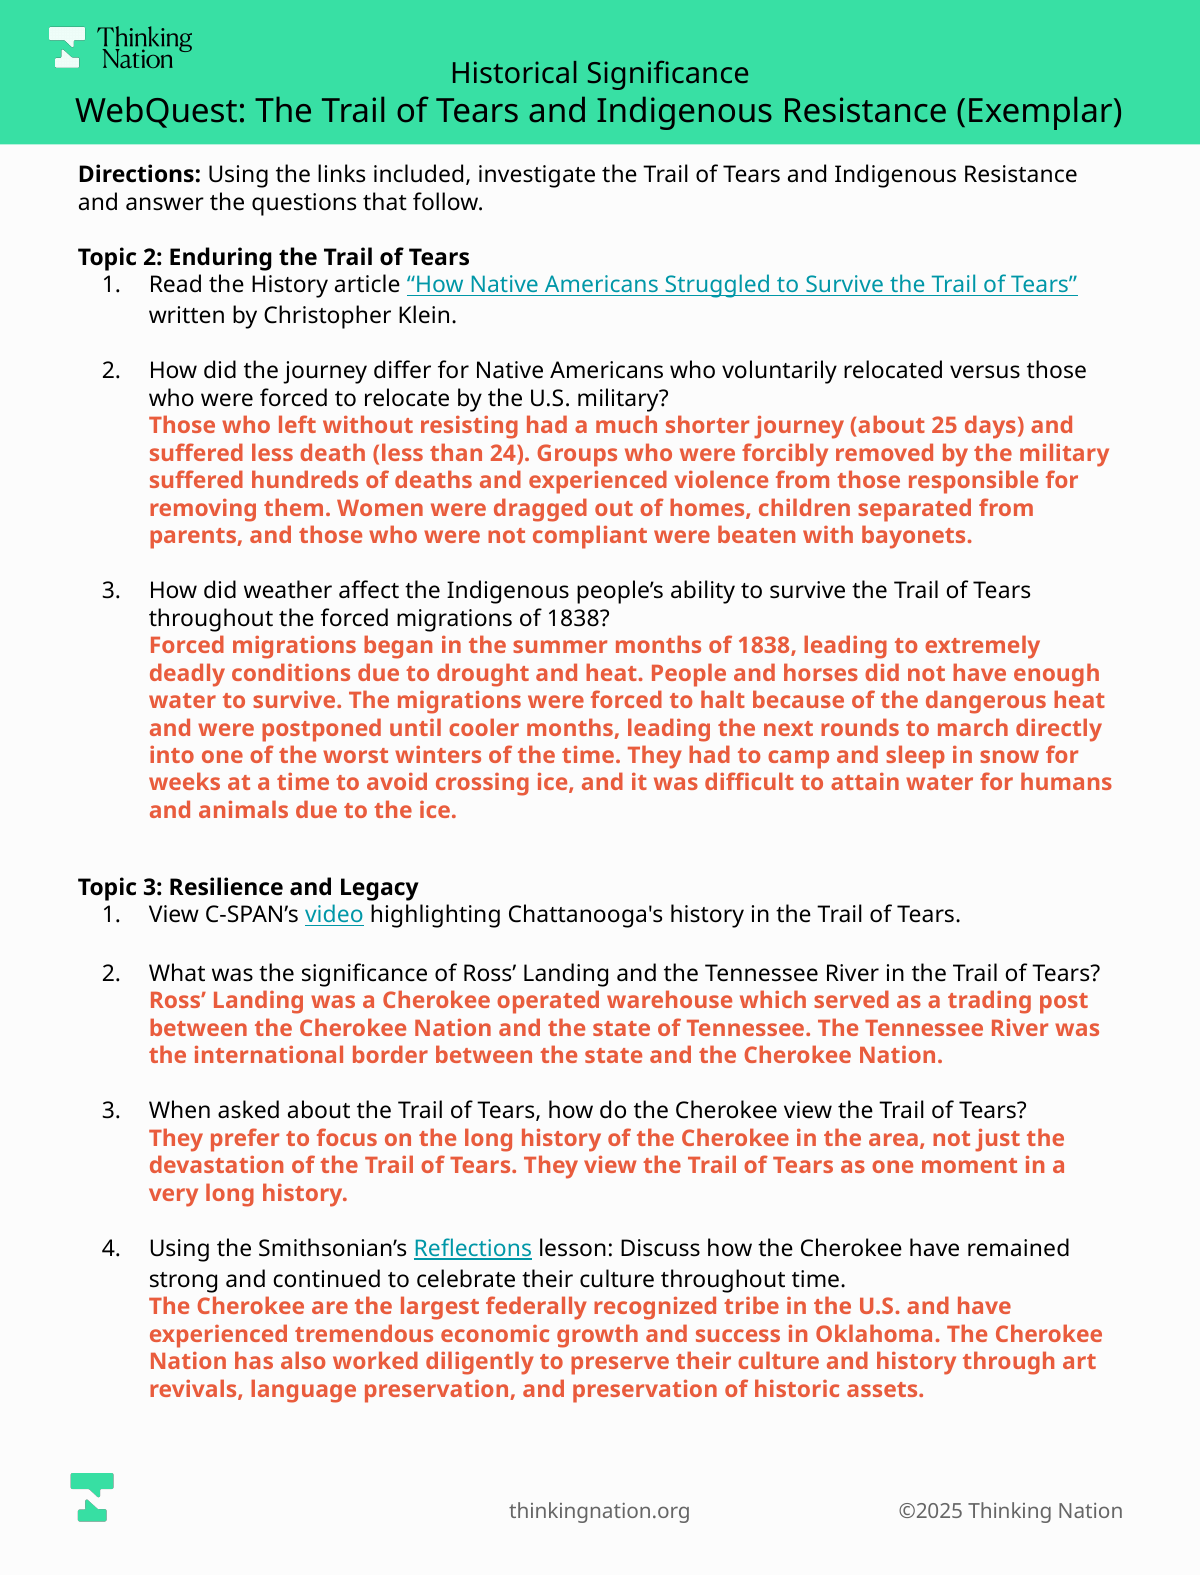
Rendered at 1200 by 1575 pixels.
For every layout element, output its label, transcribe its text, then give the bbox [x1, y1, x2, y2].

text_box Topic 3: Resilience and Legacy View C-SPAN’s video highlighting Chattanooga's history in the Trail of Tears. What was the significance of Ross’ Landing and the Tennessee River in the Trail of Tears? Ross’ Landing was a Cherokee operated warehouse which served as a trading post between the Cherokee Nation and the state of Tennessee. The Tennessee River was the international border between the state and the Cherokee Nation. When asked about the Trail of Tears, how do the Cherokee view the Trail of Tears? They prefer to focus on the long history of the Cherokee in the area, not just the devastation of the Trail of Tears. They view the Trail of Tears as one moment in a very long history. Using the Smithsonian’s Reflections lesson: Discuss how the Cherokee have remained strong and continued to celebrate their culture throughout time. The Cherokee are the largest federally recognized tribe in the U.S. and have experienced tremendous economic growth and success in Oklahoma. The Cherokee Nation has also worked diligently to preserve their culture and history through art revivals, language preservation, and preservation of historic assets. [63, 858, 1137, 1416]
text_box ©2025 Thinking Nation [854, 1483, 1139, 1532]
text_box thinkingnation.org [457, 1483, 742, 1532]
picture [58, 1463, 126, 1531]
text_box Directions: Using the links included, investigate the Trail of Tears and Indigenous Resistance and answer the questions that follow. Topic 2: Enduring the Trail of Tears Read the History article “How Native Americans Struggled to Survive the Trail of Tears” written by Christopher Klein. How did the journey differ for Native Americans who voluntarily relocated versus those who were forced to relocate by the U.S. military? Those who left without resisting had a much shorter journey (about 25 days) and suffered less death (less than 24). Groups who were forcibly removed by the military suffered hundreds of deaths and experienced violence from those responsible for removing them. Women were dragged out of homes, children separated from parents, and those who were not compliant were beaten with bayonets. How did weather affect the Indigenous people’s ability to survive the Trail of Tears throughout the forced migrations of 1838? Forced migrations began in the summer months of 1838, leading to extremely deadly conditions due to drought and heat. People and horses did not have enough water to survive. The migrations were forced to halt because of the dangerous heat and were postponed until cooler months, leading the next rounds to march directly into one of the worst winters of the time. They had to camp and sleep in snow for weeks at a time to avoid crossing ice, and it was difficult to attain water for humans and animals due to the ice. [63, 145, 1137, 837]
picture [33, 13, 197, 82]
text_box Historical Significance WebQuest: The Trail of Tears and Indigenous Resistance (Exemplar) [0, 0, 1200, 145]
